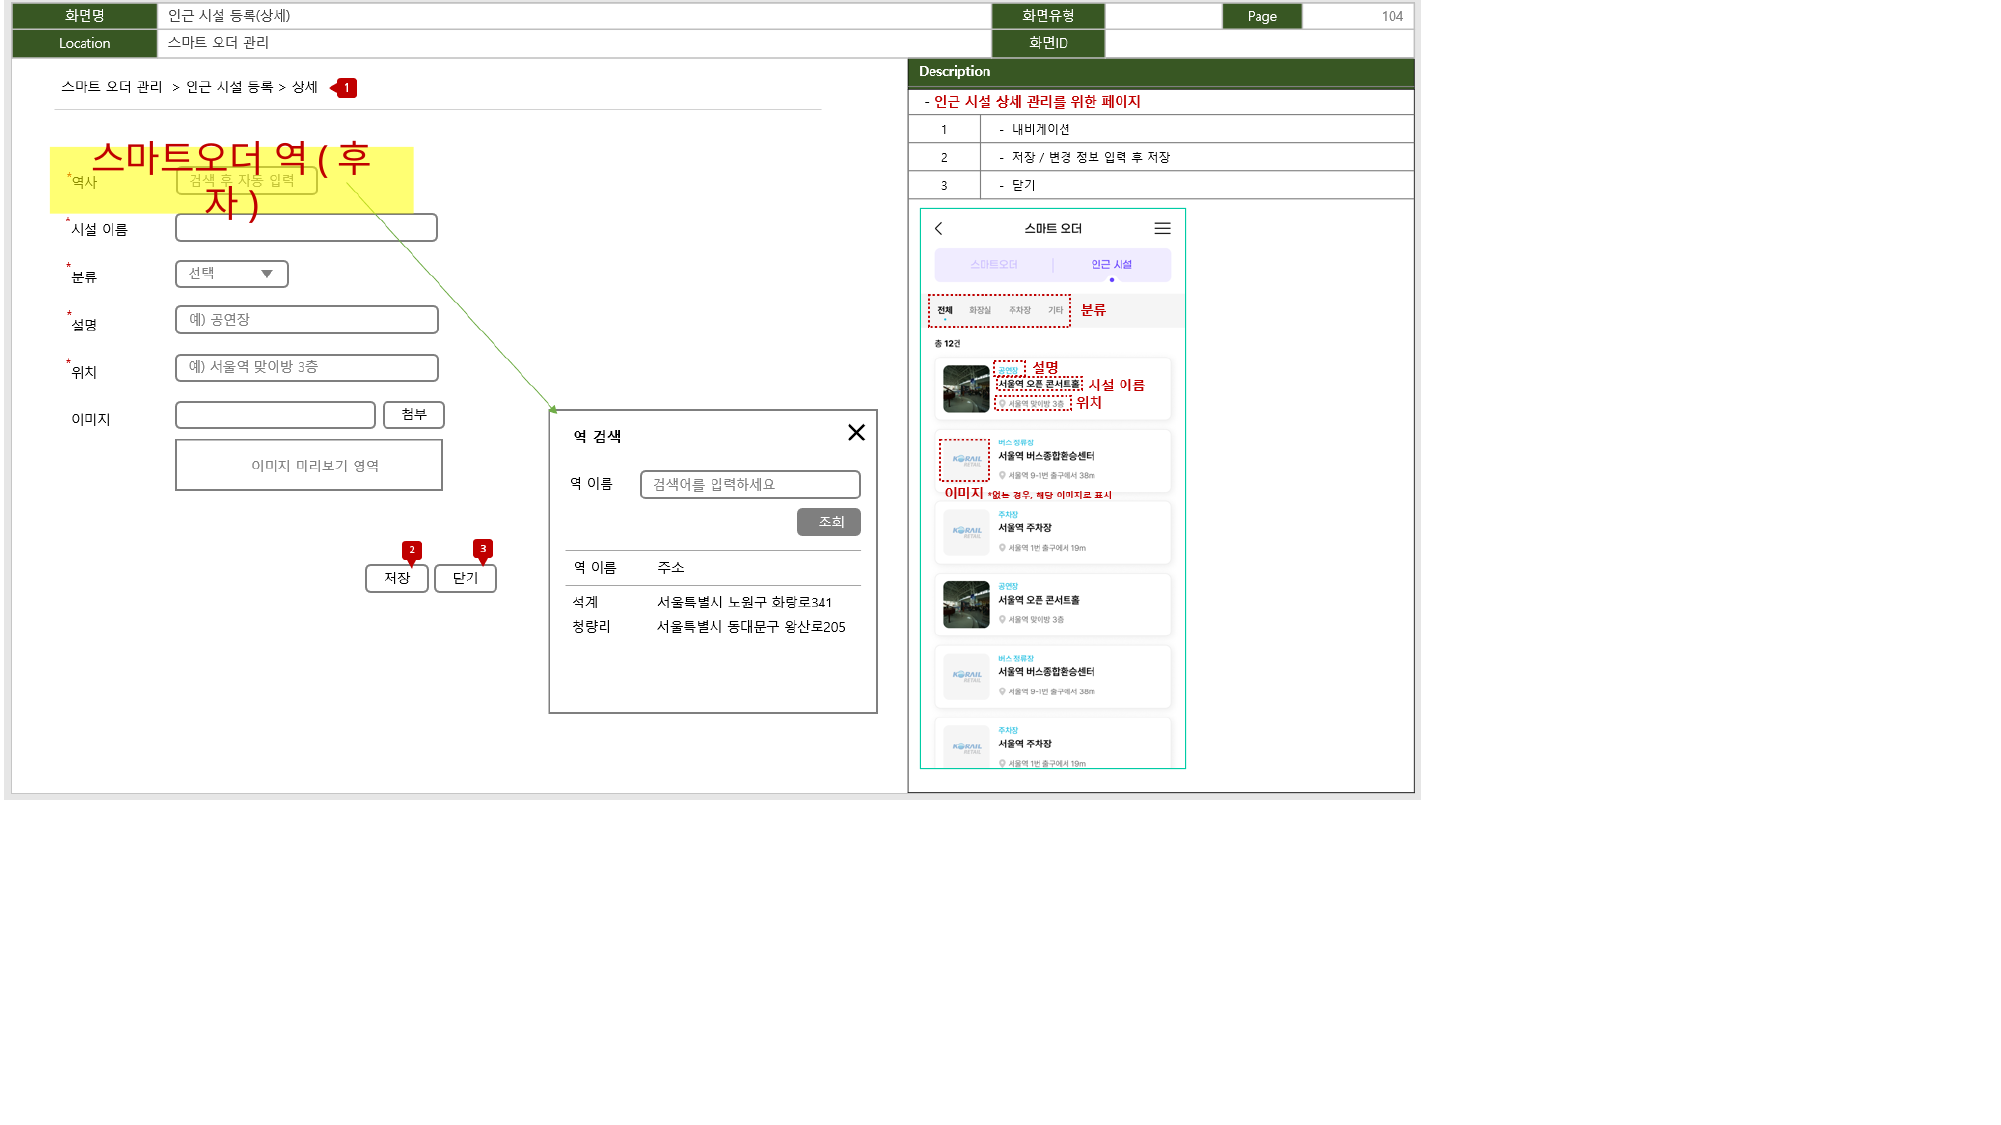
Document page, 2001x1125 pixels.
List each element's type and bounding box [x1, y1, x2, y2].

picture [4, 0, 1421, 800]
